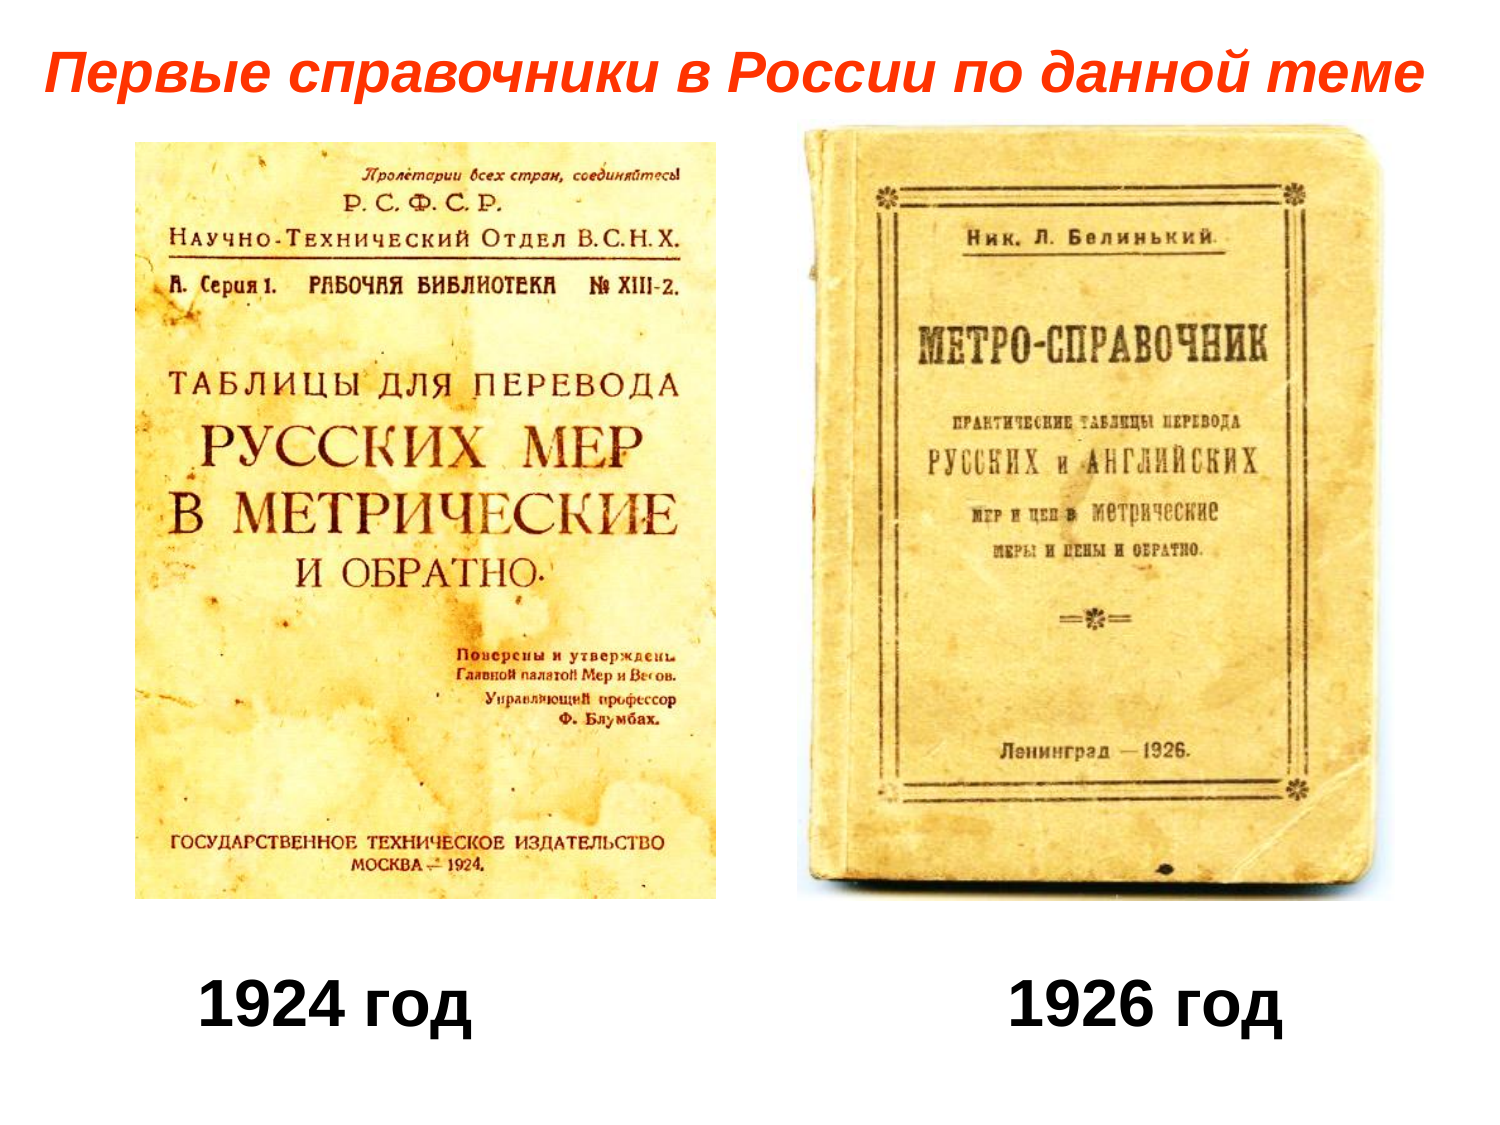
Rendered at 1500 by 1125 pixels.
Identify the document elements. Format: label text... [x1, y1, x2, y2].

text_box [135, 119, 1395, 902]
title Первые справочники в России по данной теме [29, 19, 1471, 113]
list 1924 год 1926 год [53, 952, 1483, 1106]
